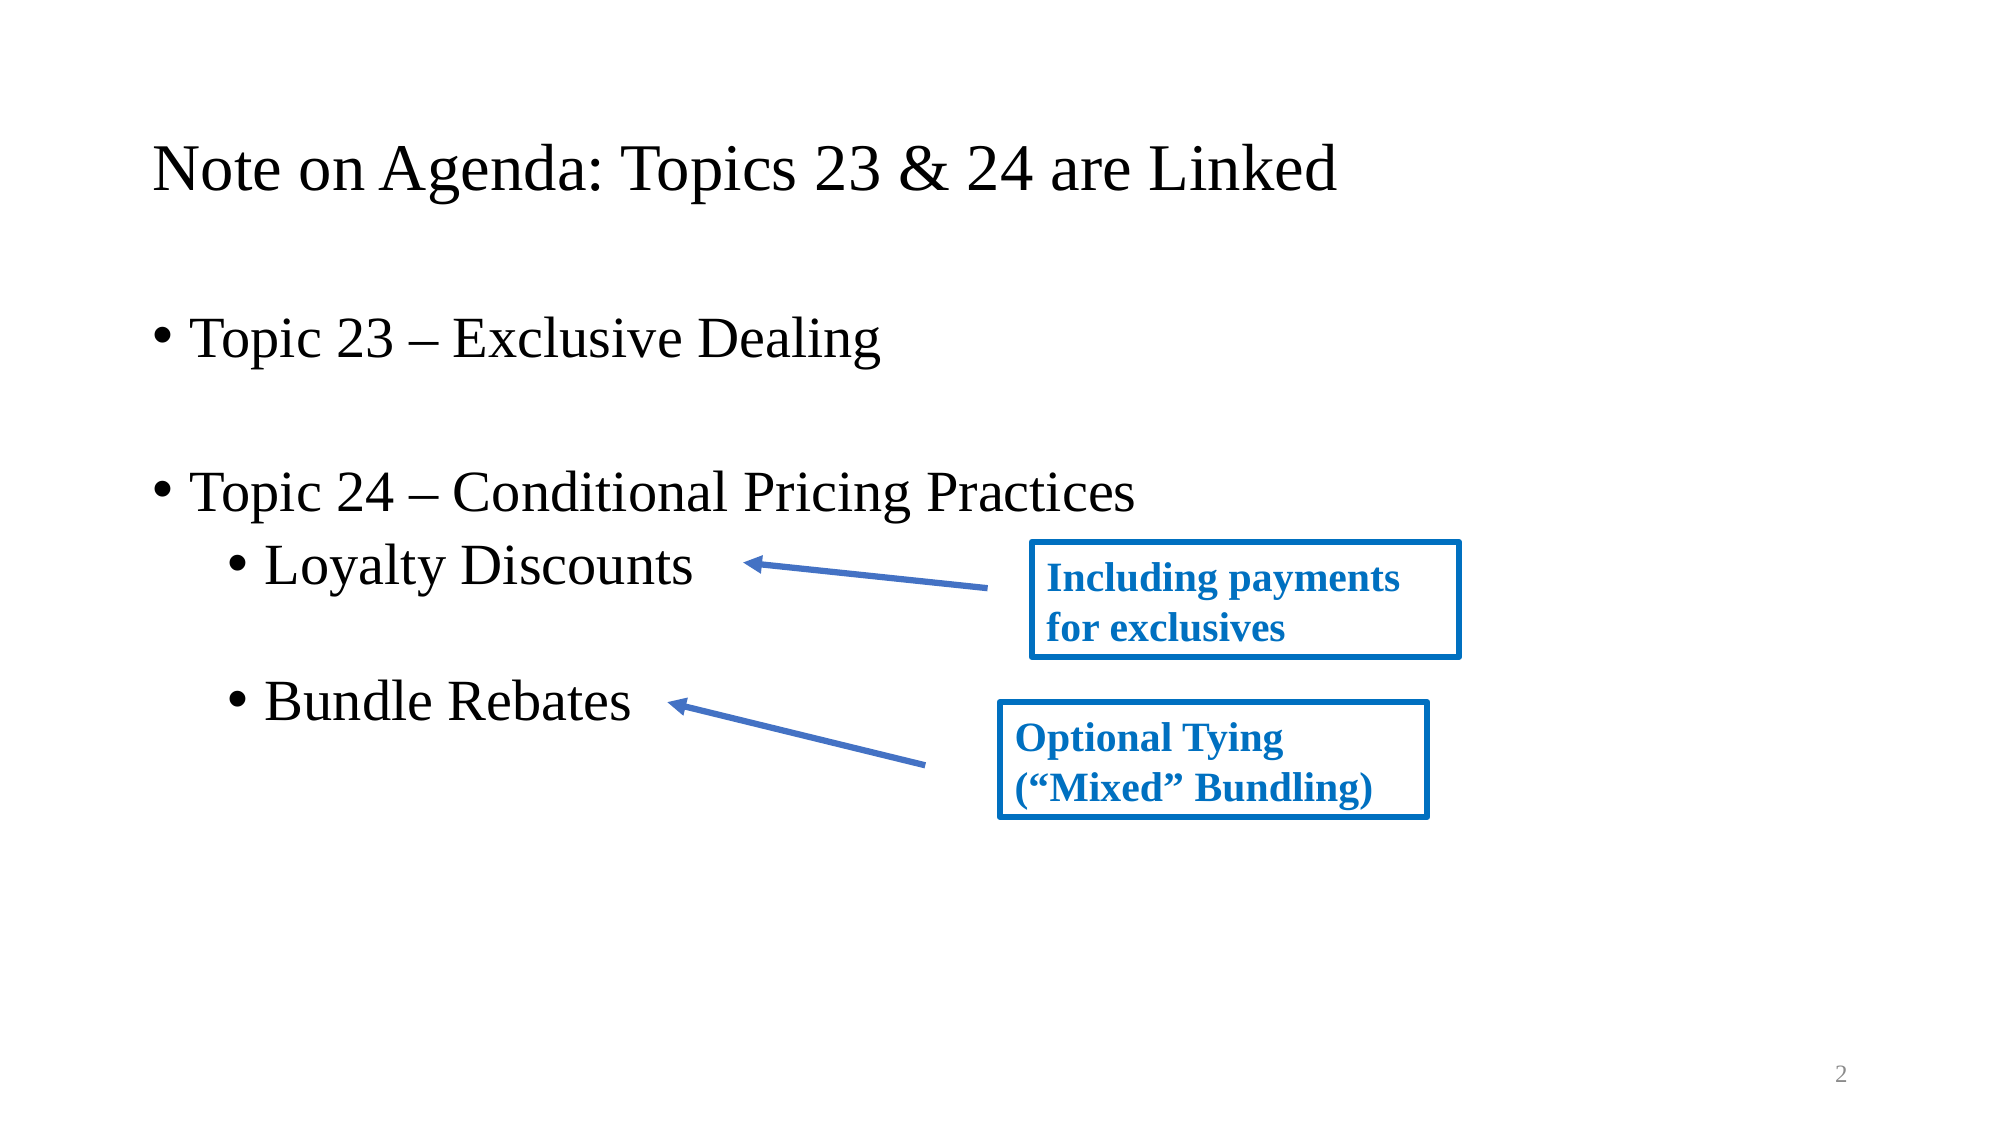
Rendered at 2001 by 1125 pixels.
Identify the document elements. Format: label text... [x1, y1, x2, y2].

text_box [667, 702, 926, 766]
text_box Including payments for exclusives [1031, 542, 1459, 657]
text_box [743, 562, 988, 589]
list Topic 23 – Exclusive Dealing Topic 24 – Conditional Pricing Practices Loyalty Discounts Bundle Rebates [137, 299, 1863, 1014]
slide_number 2 [1412, 1042, 1863, 1103]
text_box Optional Tying (“Mixed” Bundling) [999, 702, 1428, 817]
title Note on Agenda: Topics 23 & 24 are Linked [137, 59, 1863, 278]
